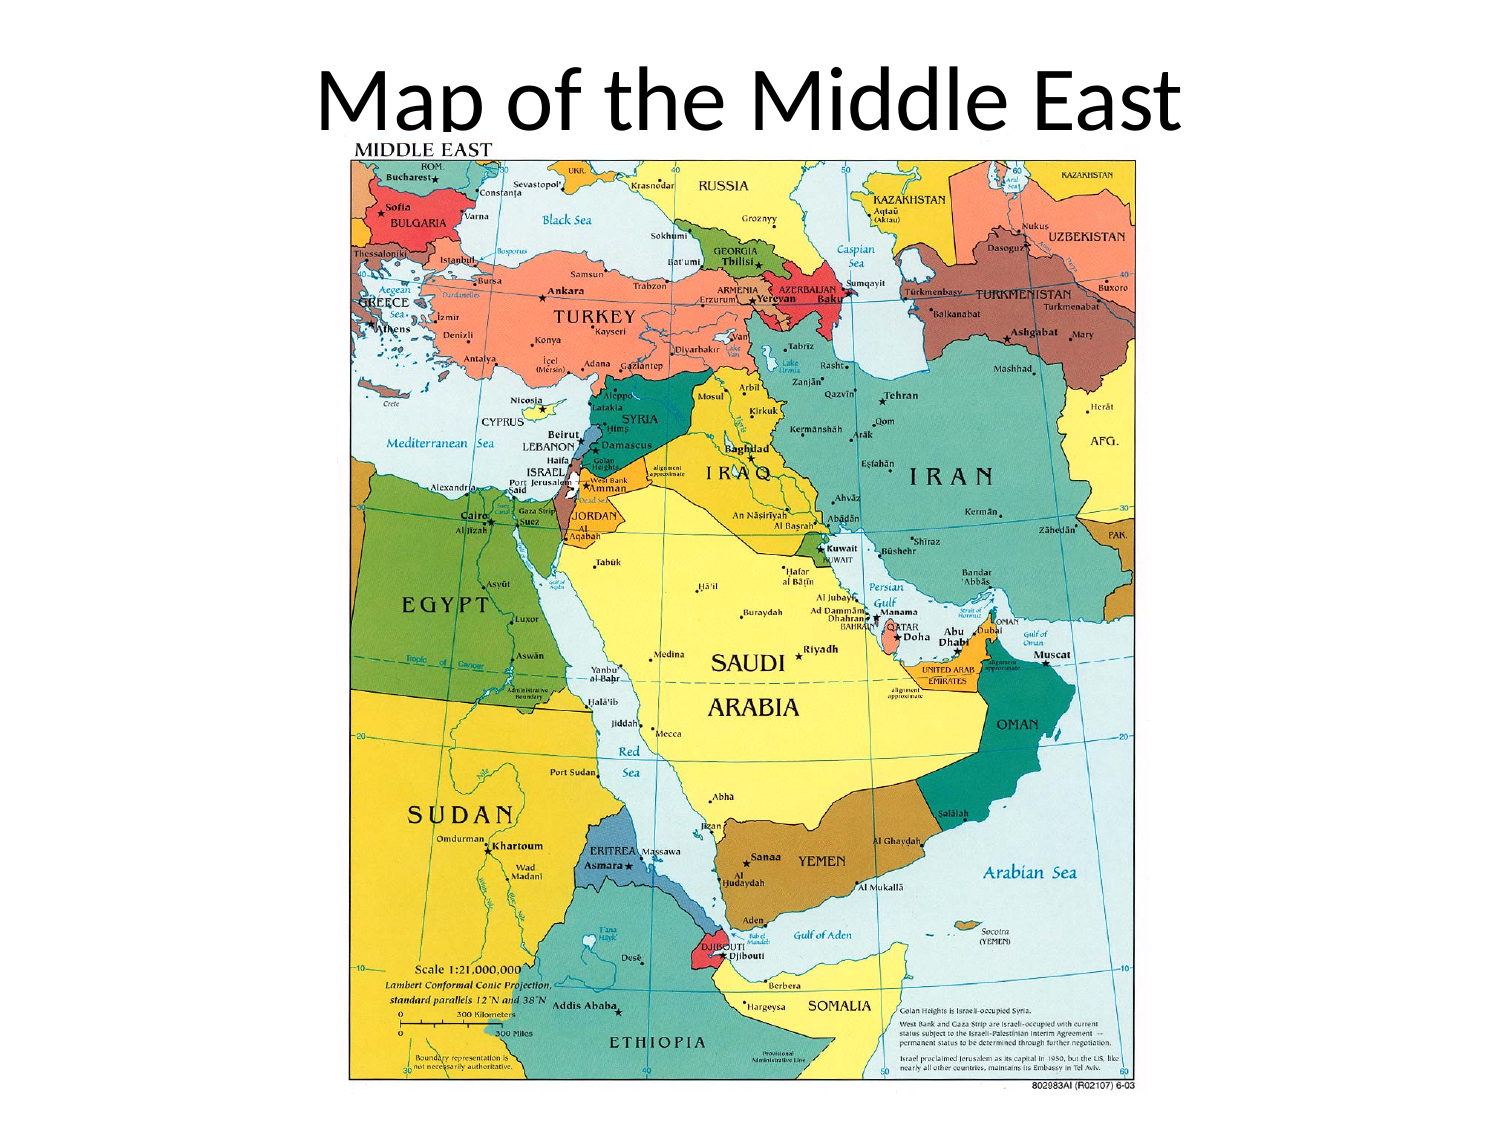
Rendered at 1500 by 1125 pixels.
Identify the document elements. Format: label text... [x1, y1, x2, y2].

picture [337, 132, 1151, 1095]
title Map of the Middle East [75, 0, 1425, 188]
